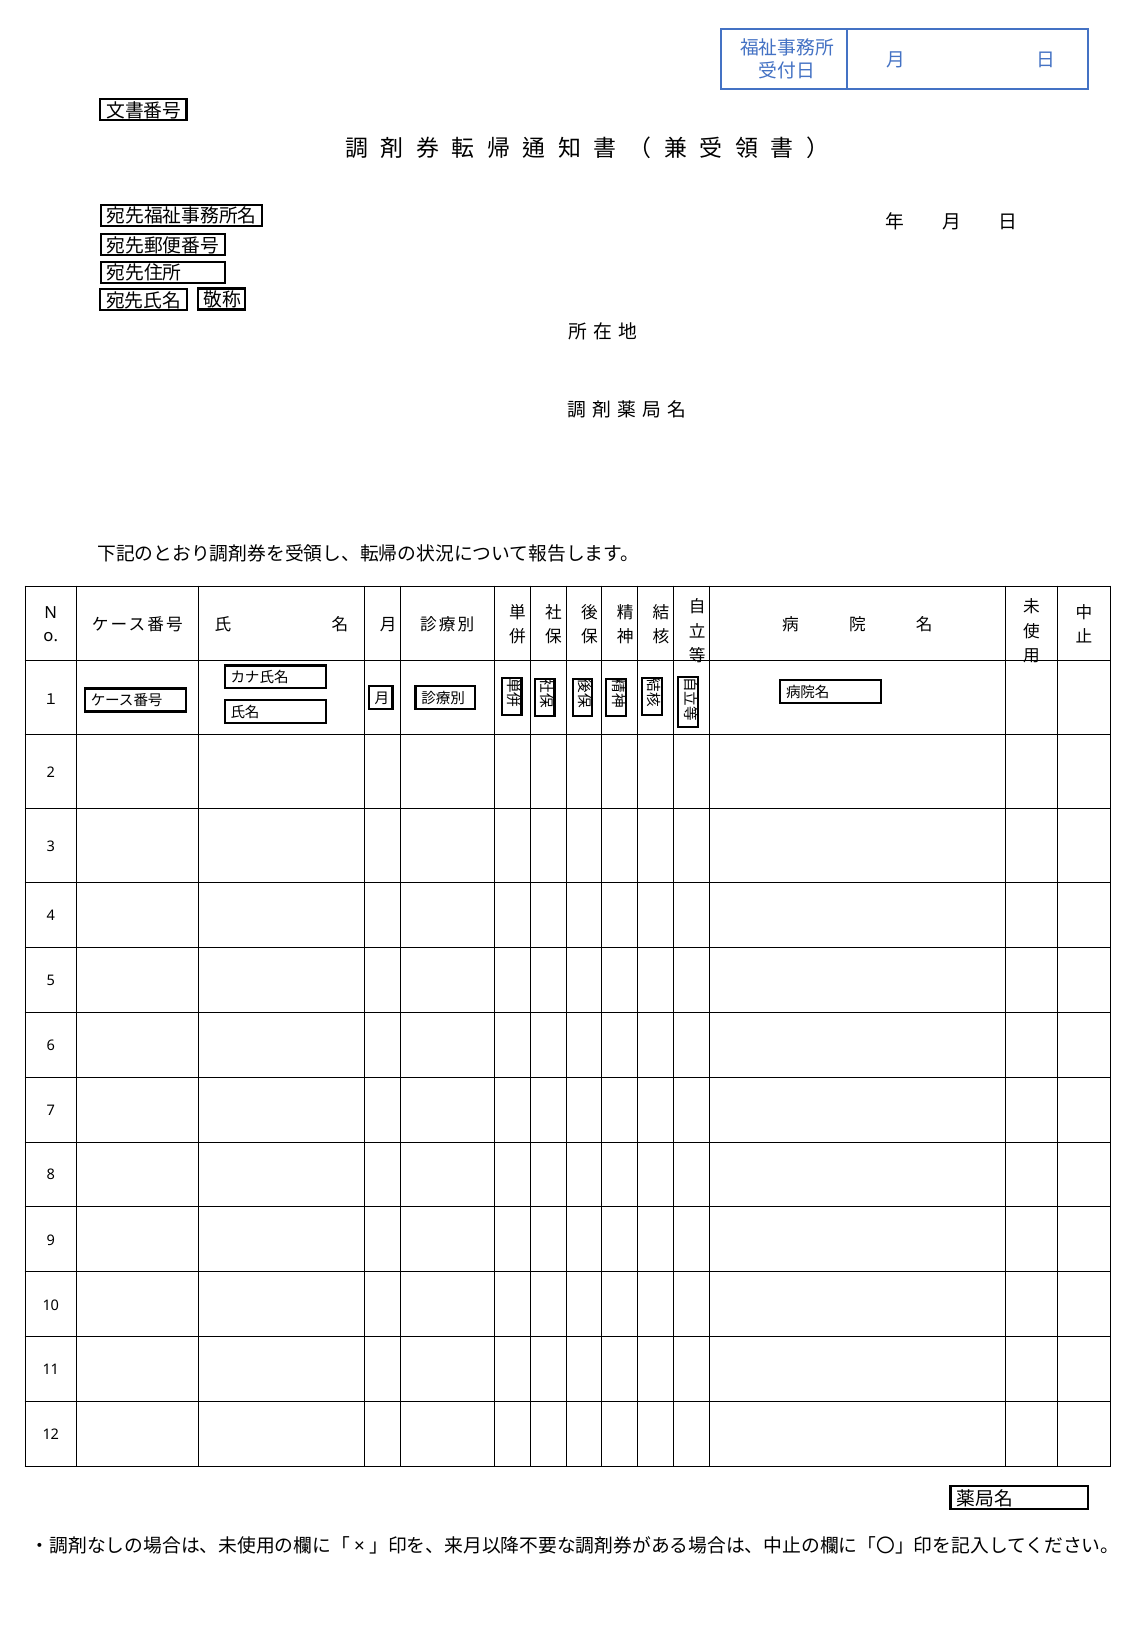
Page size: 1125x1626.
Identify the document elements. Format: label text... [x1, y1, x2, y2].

text_box ・調剤なしの場合は、未使用の欄に「×」印を、来月以降不要な調剤券がある場合は、中止の欄に「〇」印を記入してください。 [24, 1511, 1015, 1580]
table_cell [710, 1337, 1005, 1401]
table_cell [199, 1207, 364, 1271]
table_cell [567, 1013, 601, 1077]
text_box 敬称 [197, 287, 246, 311]
table_cell [1006, 1078, 1057, 1142]
table_header No. [26, 587, 76, 660]
table_cell [710, 809, 1005, 882]
table_cell [1006, 735, 1057, 808]
table_cell [495, 1143, 530, 1206]
table_cell １ [26, 661, 76, 734]
table_cell [495, 1402, 530, 1466]
table_cell [1058, 1013, 1110, 1077]
text_box 社保 [534, 678, 556, 717]
table_cell [674, 735, 709, 808]
table_cell [1058, 1143, 1110, 1206]
table_cell [199, 883, 364, 947]
table_cell [531, 1143, 566, 1206]
table_cell [1058, 661, 1110, 734]
table_cell [638, 1272, 673, 1336]
table_cell [602, 1013, 637, 1077]
table_cell [710, 1143, 1005, 1206]
table_cell [77, 1272, 198, 1336]
table_cell 9 [26, 1207, 76, 1271]
table_cell [1006, 661, 1057, 734]
text_box 単併 [501, 677, 523, 716]
table_cell [710, 1272, 1005, 1336]
table_cell 5 [26, 948, 76, 1012]
table_cell [401, 1337, 494, 1401]
table_cell [531, 1207, 566, 1271]
table_cell [638, 1207, 673, 1271]
table_header 自立等 [674, 587, 709, 660]
table_cell 3 [26, 809, 76, 882]
table_cell [77, 1337, 198, 1401]
text_box 宛先郵便番号 [100, 233, 226, 256]
table_cell [1058, 1078, 1110, 1142]
table_header 病 院 名 [710, 587, 1005, 660]
table_cell 12 [26, 1402, 76, 1466]
table_cell [77, 1207, 198, 1271]
table_cell [1058, 735, 1110, 808]
table_cell [602, 1078, 637, 1142]
table_header 結核 [638, 587, 673, 660]
table_cell 4 [26, 883, 76, 947]
table_cell [531, 948, 566, 1012]
table_cell [1006, 1337, 1057, 1401]
table_cell [401, 1078, 494, 1142]
table_cell [199, 1078, 364, 1142]
table_cell [638, 1402, 673, 1466]
table_header 精神 [602, 587, 637, 660]
table_cell [1006, 809, 1057, 882]
table_cell [567, 1337, 601, 1401]
table_cell [365, 883, 400, 947]
text_box 氏名 [224, 699, 327, 724]
table_cell [401, 948, 494, 1012]
table_cell [495, 1078, 530, 1142]
text_box 所在地 [562, 320, 688, 343]
table_cell [638, 735, 673, 808]
text_box 精神 [605, 678, 627, 717]
table_cell [1058, 1402, 1110, 1466]
table_cell [638, 948, 673, 1012]
table_cell [1058, 1337, 1110, 1401]
table_cell [199, 1402, 364, 1466]
table_cell [602, 809, 637, 882]
text_box 診療別 [414, 685, 476, 710]
table_cell [567, 735, 601, 808]
table_cell [401, 735, 494, 808]
table_cell [710, 1402, 1005, 1466]
table_cell [365, 1207, 400, 1271]
table_cell [199, 1272, 364, 1336]
table_cell [365, 1272, 400, 1336]
table_cell [401, 1013, 494, 1077]
table_cell 2 [26, 735, 76, 808]
table_cell [531, 809, 566, 882]
table_cell [710, 661, 1005, 734]
table_cell 7 [26, 1078, 76, 1142]
table_cell [602, 1272, 637, 1336]
text_box 宛先住所 [100, 261, 226, 284]
table_header 社保 [531, 587, 566, 660]
table_header 未使用 [1006, 587, 1057, 660]
table_cell [674, 1078, 709, 1142]
text_box 薬局名 [949, 1485, 1089, 1510]
table_cell [638, 883, 673, 947]
table_cell [1006, 1013, 1057, 1077]
table_cell [365, 1402, 400, 1466]
table_cell [531, 735, 566, 808]
table_cell [638, 1143, 673, 1206]
table_cell [1058, 809, 1110, 882]
table_cell [567, 809, 601, 882]
table_cell [77, 1143, 198, 1206]
text_box 後保 [572, 678, 593, 717]
table_header 氏 名 [199, 587, 364, 660]
table_cell [1006, 883, 1057, 947]
text_box 病院名 [779, 679, 882, 704]
text_box 下記のとおり調剤券を受領し、転帰の状況について報告します。 [90, 518, 800, 587]
table_cell [365, 735, 400, 808]
table_header ケース番号 [77, 587, 198, 660]
table_cell [638, 1078, 673, 1142]
table_cell 10 [26, 1272, 76, 1336]
table_cell [674, 948, 709, 1012]
table_cell [567, 1272, 601, 1336]
table_cell [77, 735, 198, 808]
text_box 宛先氏名 [99, 288, 188, 311]
table_cell [495, 809, 530, 882]
table_cell [638, 1337, 673, 1401]
table_cell [567, 1207, 601, 1271]
table_cell [710, 1078, 1005, 1142]
text_box 年 月 日 [841, 210, 980, 233]
table_cell [1058, 1207, 1110, 1271]
table_cell [710, 1013, 1005, 1077]
table_cell [531, 1337, 566, 1401]
table_cell 11 [26, 1337, 76, 1401]
table_cell [401, 1207, 494, 1271]
table_cell [710, 735, 1005, 808]
table_cell [674, 1337, 709, 1401]
table_cell [77, 809, 198, 882]
table_cell [1006, 1207, 1057, 1271]
table_cell [495, 661, 530, 734]
table_cell [365, 1078, 400, 1142]
table_cell [602, 1402, 637, 1466]
table_header 後保 [567, 587, 601, 660]
table_cell [1058, 883, 1110, 947]
table_cell [638, 661, 673, 734]
table_cell [199, 1013, 364, 1077]
text_box 結核 [641, 677, 663, 716]
table_cell [199, 1143, 364, 1206]
table_cell [401, 1272, 494, 1336]
table_cell [365, 1337, 400, 1401]
table_cell [495, 1272, 530, 1336]
table_cell [199, 1337, 364, 1401]
table_cell [77, 1402, 198, 1466]
table_cell [602, 661, 637, 734]
table_cell [495, 883, 530, 947]
table_cell [602, 1143, 637, 1206]
table_cell [495, 735, 530, 808]
text_box 宛先福祉事務所名 [100, 204, 263, 227]
table_cell [674, 883, 709, 947]
table_cell [365, 1143, 400, 1206]
text_box 文書番号 [99, 98, 188, 121]
table_cell [199, 661, 364, 734]
table_cell [199, 948, 364, 1012]
table_cell [495, 948, 530, 1012]
table_cell [710, 1207, 1005, 1271]
text_box 調剤券転帰通知書（兼受領書） [114, 126, 1060, 169]
table_header 単併 [495, 587, 530, 660]
table_cell [567, 1402, 601, 1466]
table_cell [401, 1402, 494, 1466]
table_cell [531, 883, 566, 947]
table_cell [77, 948, 198, 1012]
table_cell [531, 1272, 566, 1336]
text_box 月 [368, 685, 394, 710]
table_cell [401, 1143, 494, 1206]
table_cell [602, 735, 637, 808]
table_cell [567, 1078, 601, 1142]
table_header 月 [365, 587, 400, 660]
text_box 調剤薬局名 [561, 397, 687, 420]
table_cell [674, 1143, 709, 1206]
table_cell [1058, 1272, 1110, 1336]
table_cell [567, 661, 601, 734]
table_cell [602, 883, 637, 947]
table_cell [77, 883, 198, 947]
table_cell [710, 948, 1005, 1012]
table_cell [1006, 1272, 1057, 1336]
text_box カナ氏名 [224, 664, 327, 689]
table_cell [199, 809, 364, 882]
table_cell [495, 1337, 530, 1401]
table_cell [638, 809, 673, 882]
table_cell [365, 948, 400, 1012]
table_cell [674, 1272, 709, 1336]
text_box 自立等 [677, 676, 699, 728]
text_box ケース番号 [84, 687, 187, 713]
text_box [721, 28, 1088, 89]
table_cell [674, 809, 709, 882]
table_cell [638, 1013, 673, 1077]
table_cell [365, 661, 400, 734]
table_cell [365, 1013, 400, 1077]
table_cell [602, 1337, 637, 1401]
table_cell [710, 883, 1005, 947]
table_cell [1006, 1143, 1057, 1206]
table_cell [531, 1402, 566, 1466]
table_cell [531, 1078, 566, 1142]
table_cell [495, 1013, 530, 1077]
table_cell [1058, 948, 1110, 1012]
table_cell [674, 1402, 709, 1466]
table_cell [567, 1143, 601, 1206]
table_cell [567, 883, 601, 947]
table_cell [531, 1013, 566, 1077]
table_cell [495, 1207, 530, 1271]
table_cell [77, 661, 198, 734]
table_cell [602, 948, 637, 1012]
table_cell [567, 948, 601, 1012]
table_cell [401, 883, 494, 947]
table_cell [77, 1013, 198, 1077]
table_cell [401, 661, 494, 734]
table_cell [365, 809, 400, 882]
table_cell 6 [26, 1013, 76, 1077]
table_cell [674, 1013, 709, 1077]
table_cell [1006, 948, 1057, 1012]
table_cell [401, 809, 494, 882]
table_header 診療別 [401, 587, 494, 660]
table_cell [531, 661, 566, 734]
table_cell [1006, 1402, 1057, 1466]
table_cell [199, 735, 364, 808]
table_cell [674, 1207, 709, 1271]
table_cell [674, 661, 709, 734]
table_cell [77, 1078, 198, 1142]
table_cell [602, 1207, 637, 1271]
table_cell 8 [26, 1143, 76, 1206]
table_header 中止 [1058, 587, 1110, 660]
